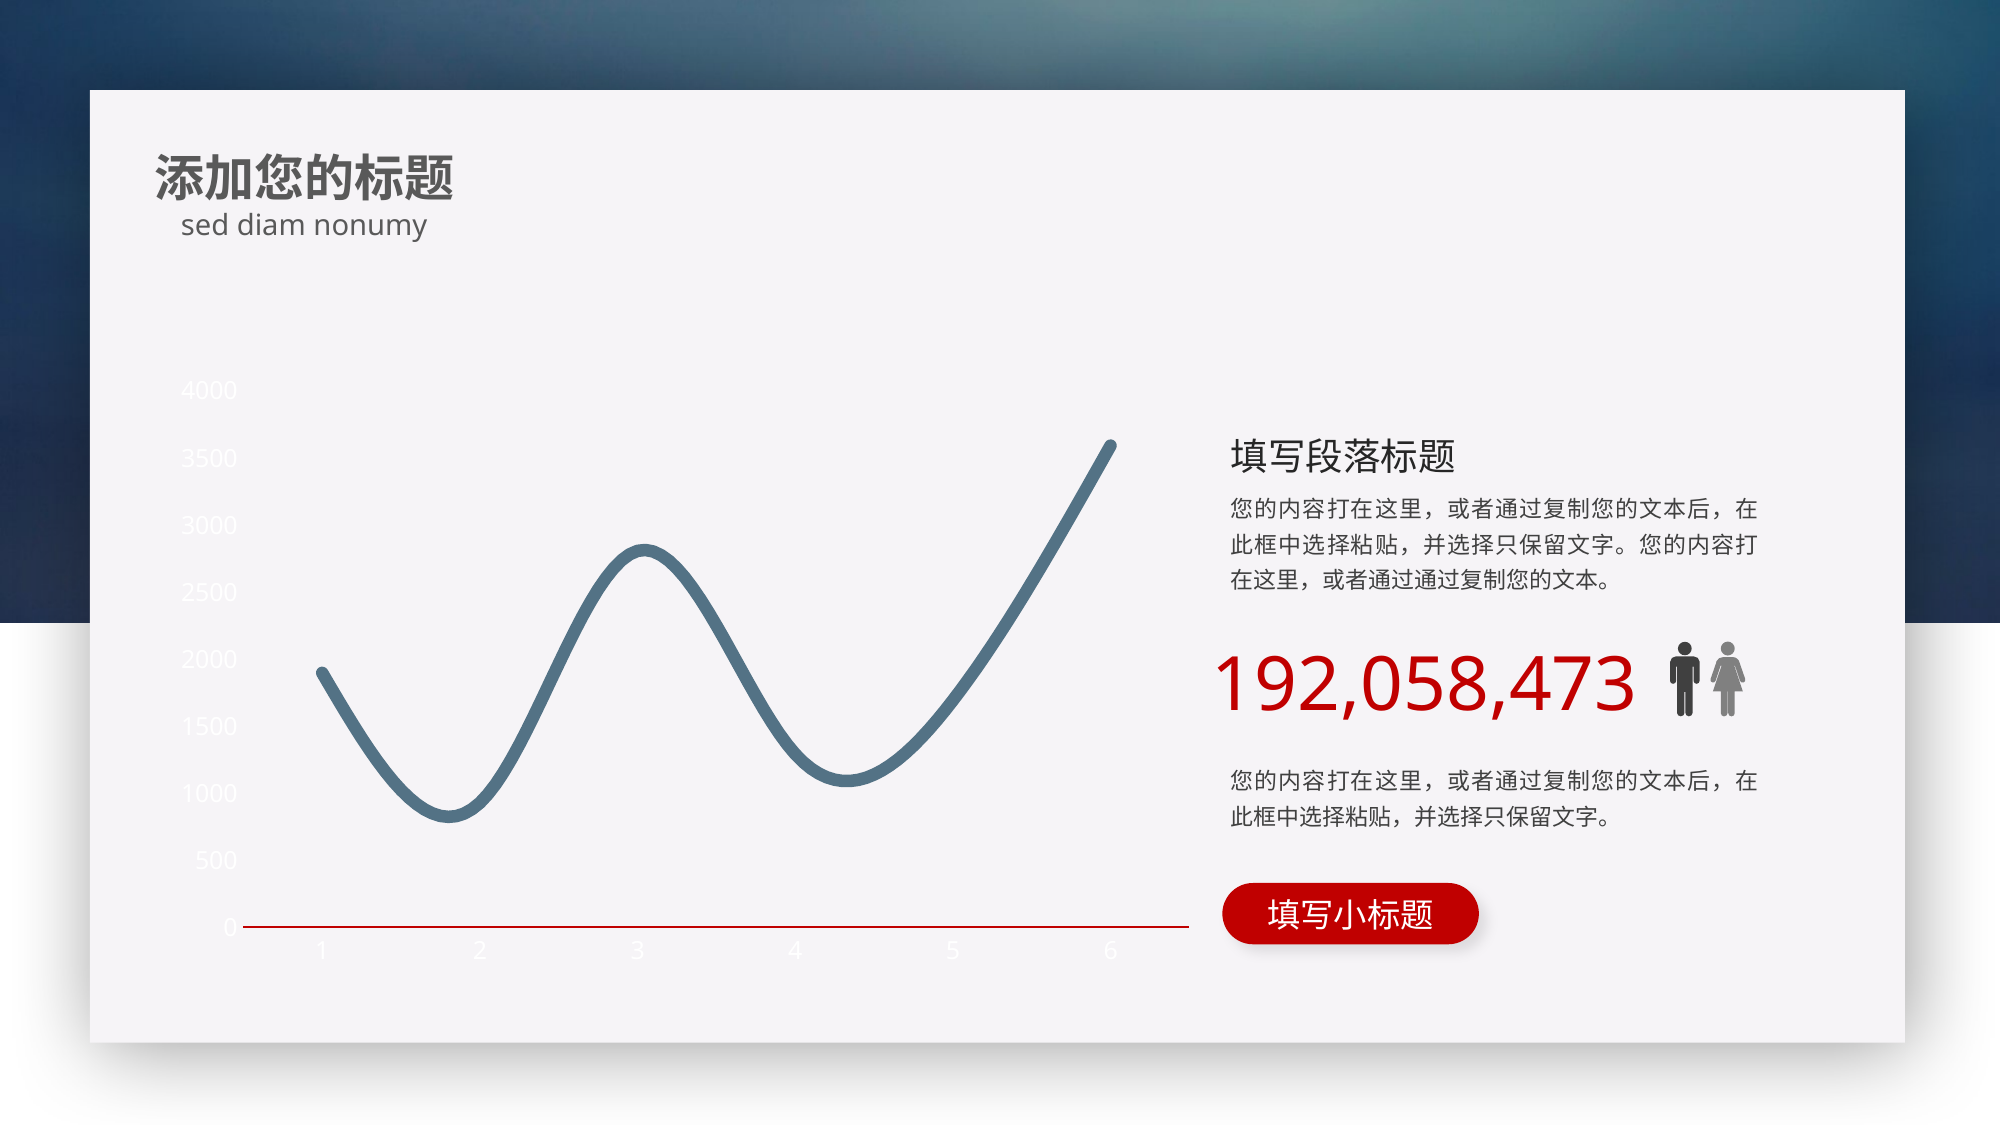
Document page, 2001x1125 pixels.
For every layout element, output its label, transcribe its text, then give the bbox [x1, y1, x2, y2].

text_box 192,058,473 [1211, 628, 1652, 732]
text_box 填写小标题 [1221, 881, 1480, 946]
picture [0, 0, 2000, 623]
text_box [1710, 657, 1746, 717]
text_box 添加您的标题 sed diam nonumy [139, 138, 469, 249]
text_box 填写段落标题 [1216, 409, 1485, 478]
text_box 您的内容打在这里，或者通过复制您的文本后，在此框中选择粘贴，并选择只保留文字。您的内容打在这里，或者通过通过复制您的文本。 [1216, 479, 1773, 601]
text_box 您的内容打在这里，或者通过复制您的文本后，在此框中选择粘贴，并选择只保留文字。 [1216, 752, 1773, 838]
text_box [1720, 641, 1735, 656]
chart [160, 361, 1211, 980]
text_box [1670, 641, 1700, 717]
